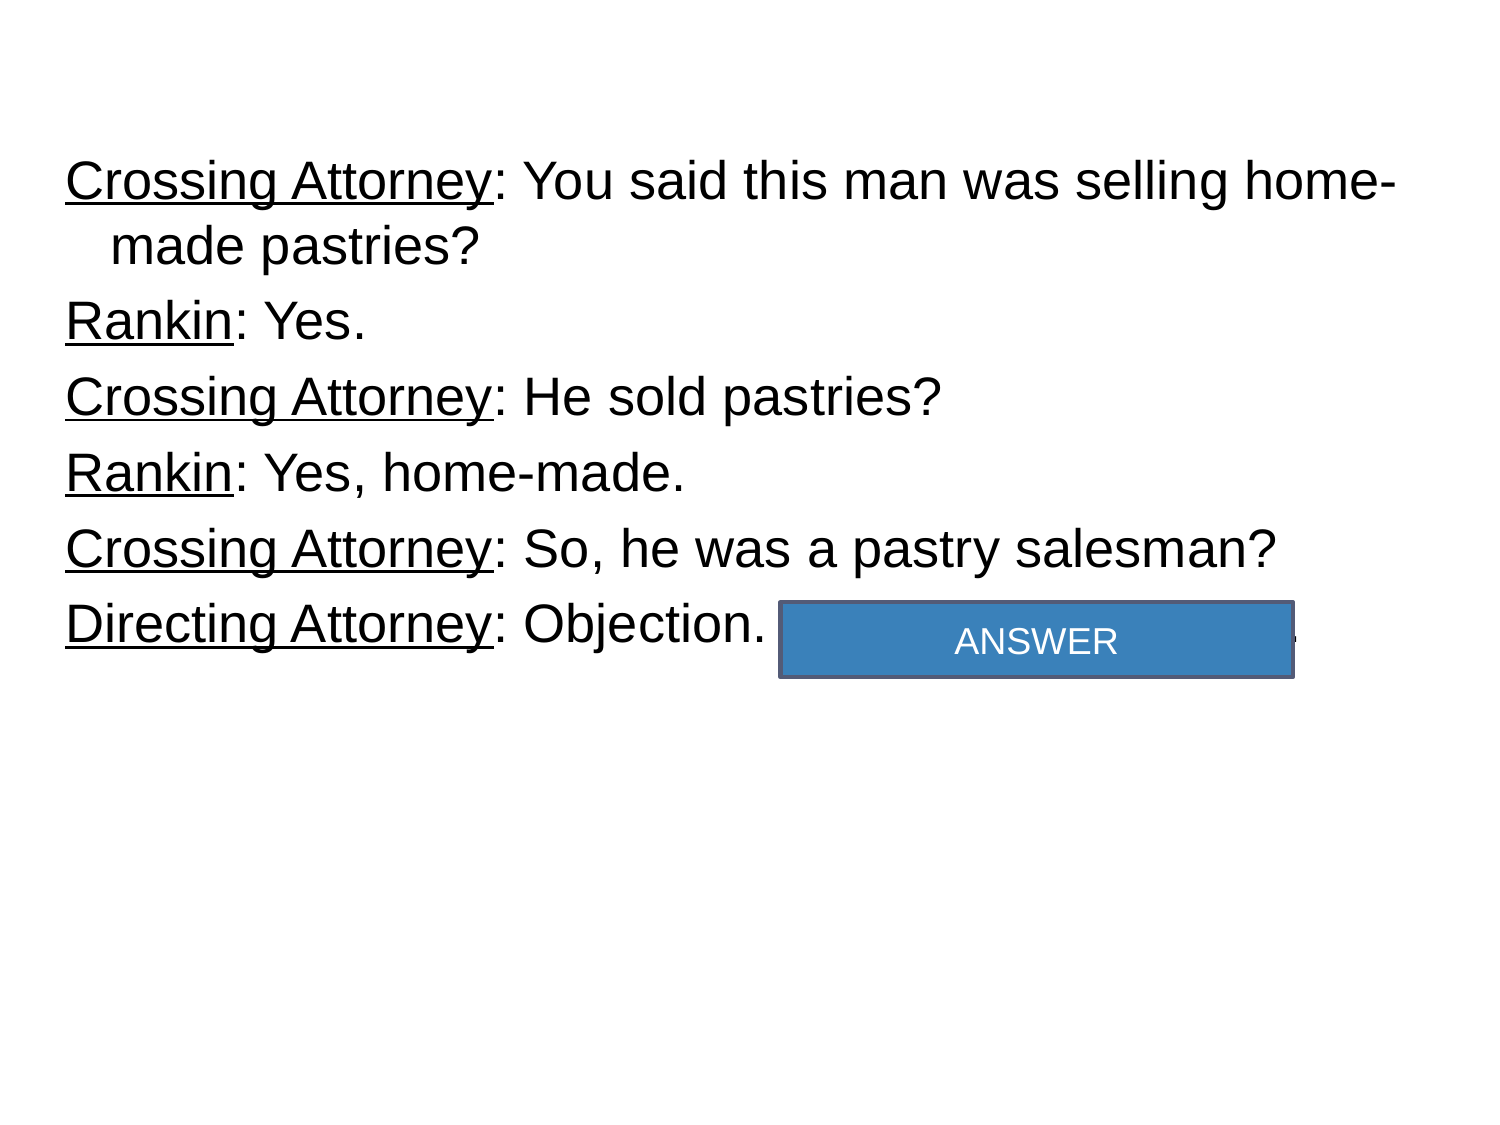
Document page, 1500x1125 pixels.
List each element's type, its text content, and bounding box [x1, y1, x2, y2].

text_box ANSWER [780, 602, 1293, 678]
list Crossing Attorney: You said this man was selling home-made pastries? Rankin: Yes. Crossing Attorney: He sold pastries? Rankin: Yes, home-made. Crossing Attorney: So, he was a pastry salesman? Directing Attorney: Objection. Asked and answered. [50, 137, 1425, 1038]
